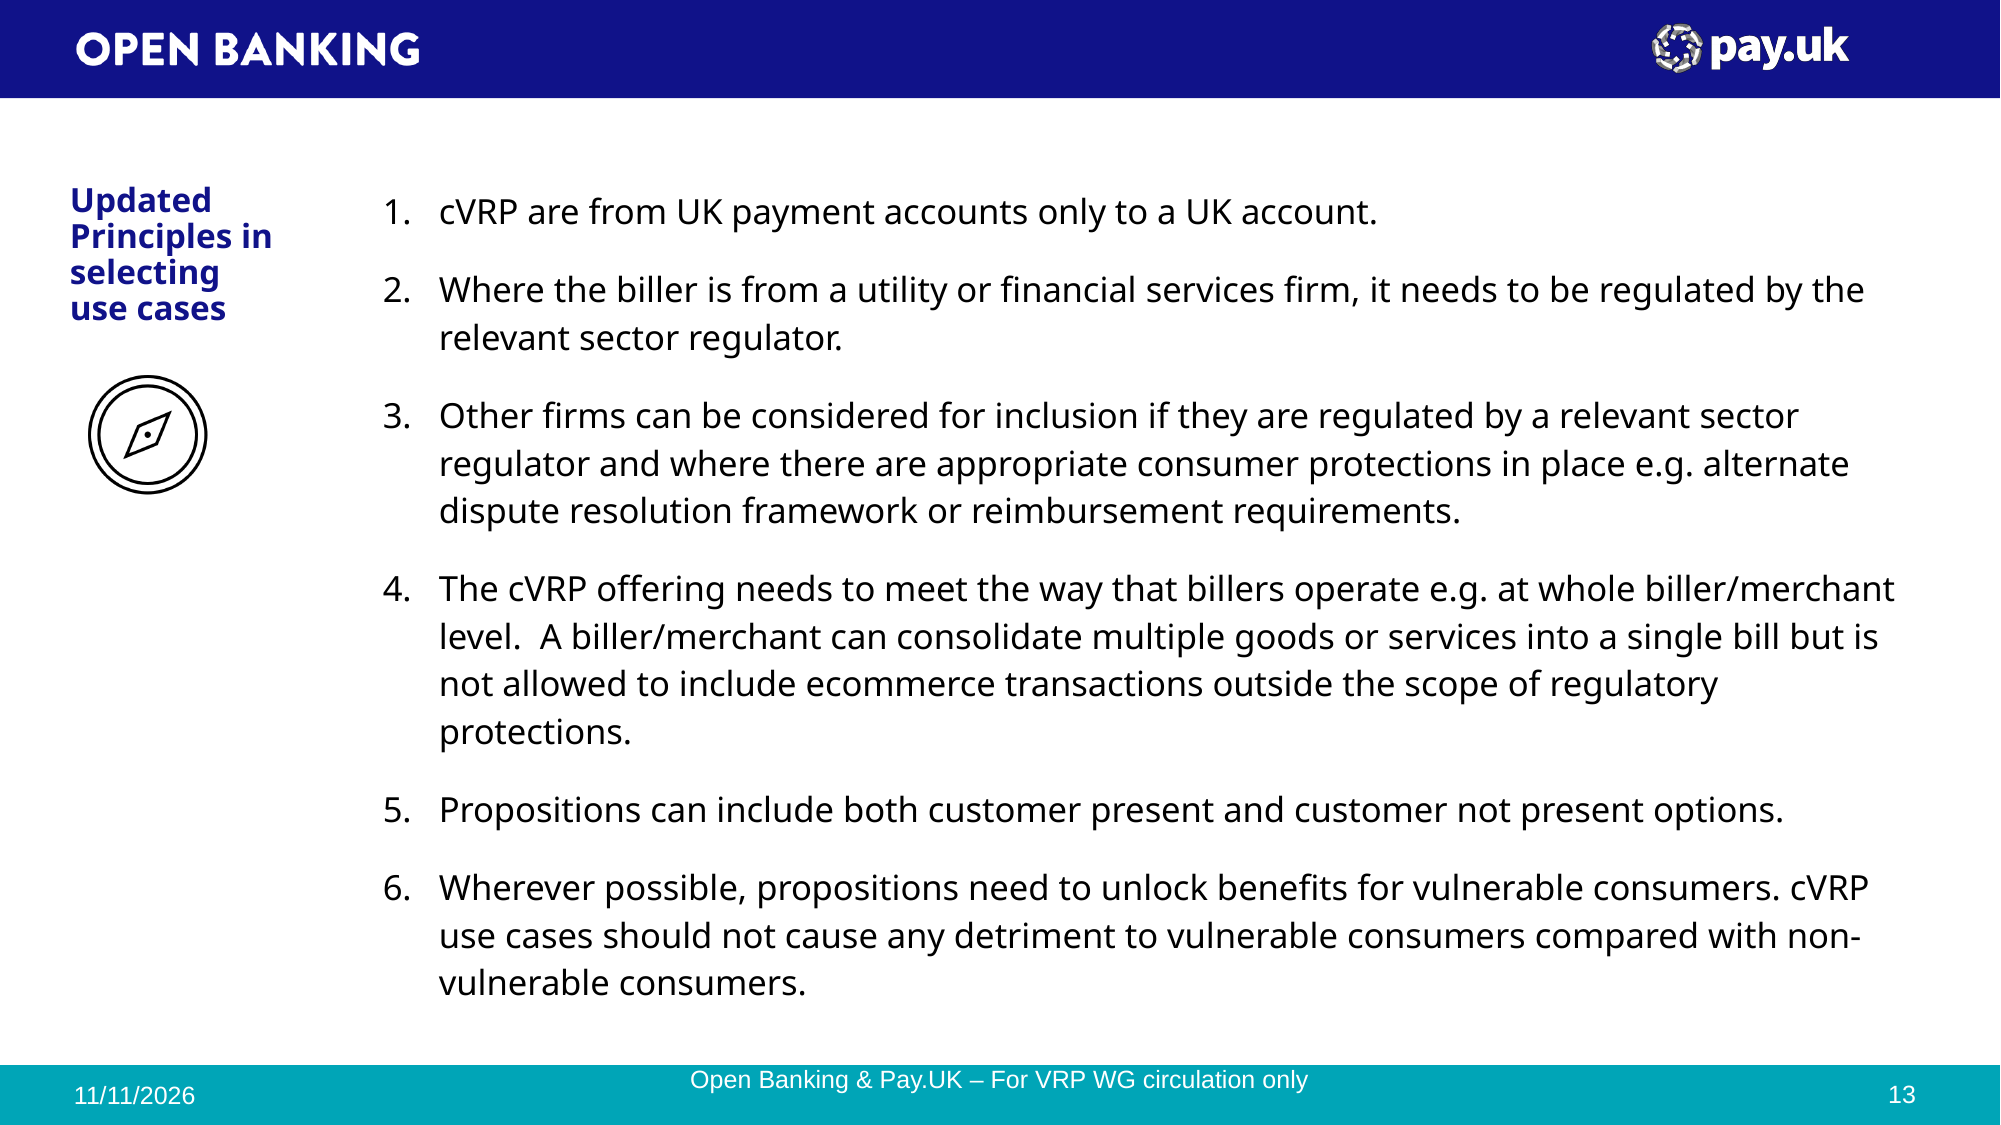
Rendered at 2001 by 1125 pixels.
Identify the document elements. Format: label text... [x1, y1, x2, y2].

list cVRP are from UK payment accounts only to a UK account. Where the biller is from a utility or financial services firm, it needs to be regulated by the relevant sector regulator. Other firms can be considered for inclusion if they are regulated by a relevant sector regulator and where there are appropriate consumer protections in place e.g. alternate dispute resolution framework or reimbursement requirements. The cVRP offering needs to meet the way that billers operate e.g. at whole biller/merchant level. A biller/merchant can consolidate multiple goods or services into a single bill but is not allowed to include ecommerce transactions outside the scope of regulatory protections. Propositions can include both customer present and customer not present options. Wherever possible, propositions need to unlock benefits for vulnerable consumers. cVRP use cases should not cause any detriment to vulnerable consumers compared with non-vulnerable consumers. [367, 176, 1925, 1017]
title Updated Principles in selecting use cases [54, 176, 291, 453]
picture [72, 359, 223, 510]
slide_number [59, 1065, 509, 1125]
slide_number 13 [1412, 1064, 1932, 1124]
picture [43, 0, 452, 99]
footer Open Banking & Pay.UK – For VRP WG circulation only [662, 1064, 1338, 1124]
picture [1644, 12, 1856, 78]
